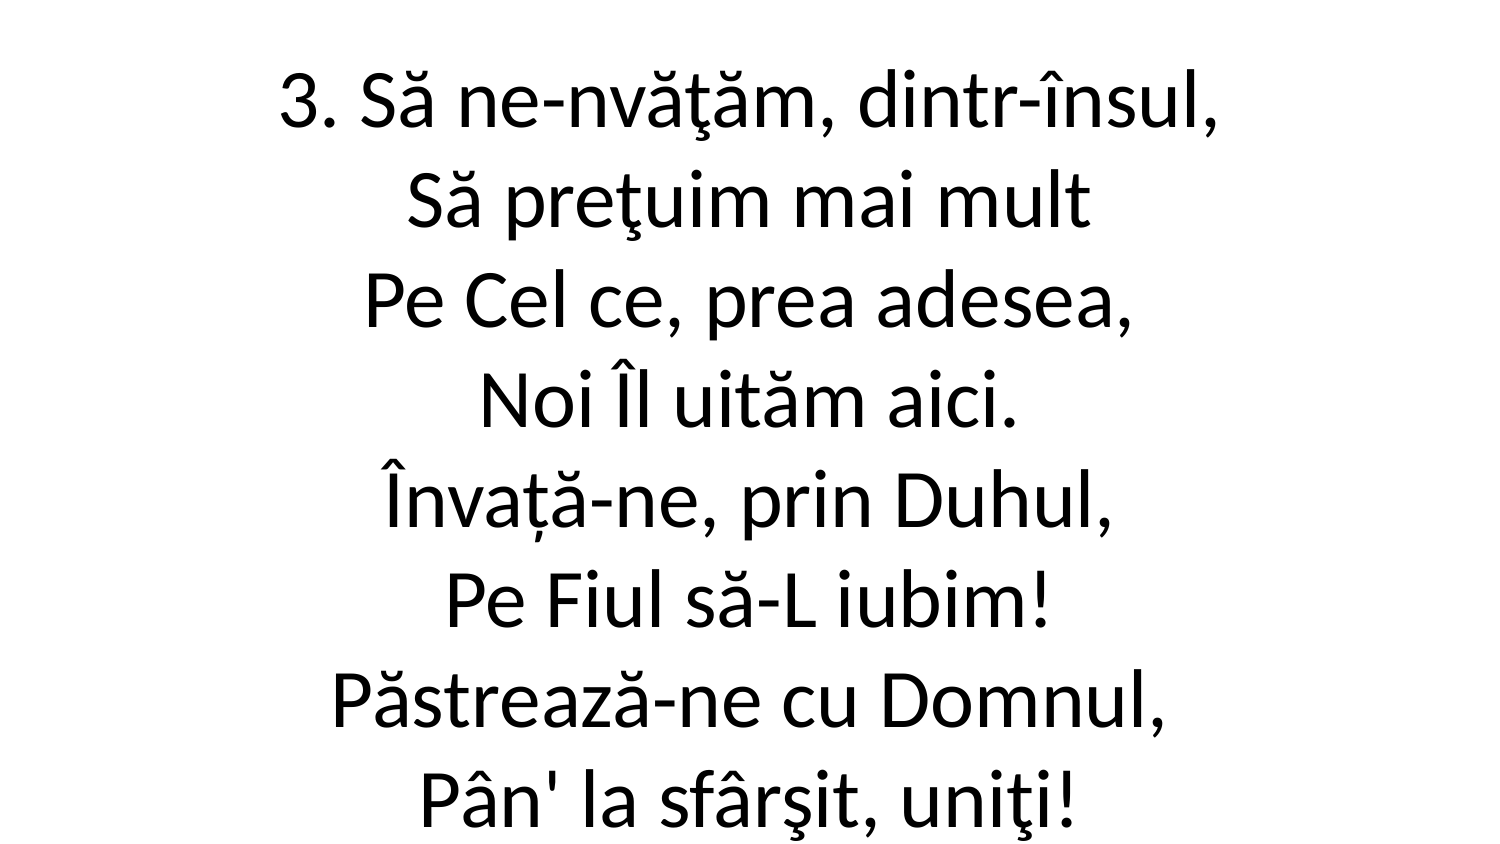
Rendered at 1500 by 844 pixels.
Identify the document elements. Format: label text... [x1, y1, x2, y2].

text_box 3. Să ne-nvăţăm, dintr-însul, Să preţuim mai mult Pe Cel ce, prea adesea, Noi Îl uităm aici. Învață-ne, prin Duhul, Pe Fiul să-L iubim! Păstrează-ne cu Domnul, Pân' la sfârşit, uniţi! [262, 0, 1238, 844]
